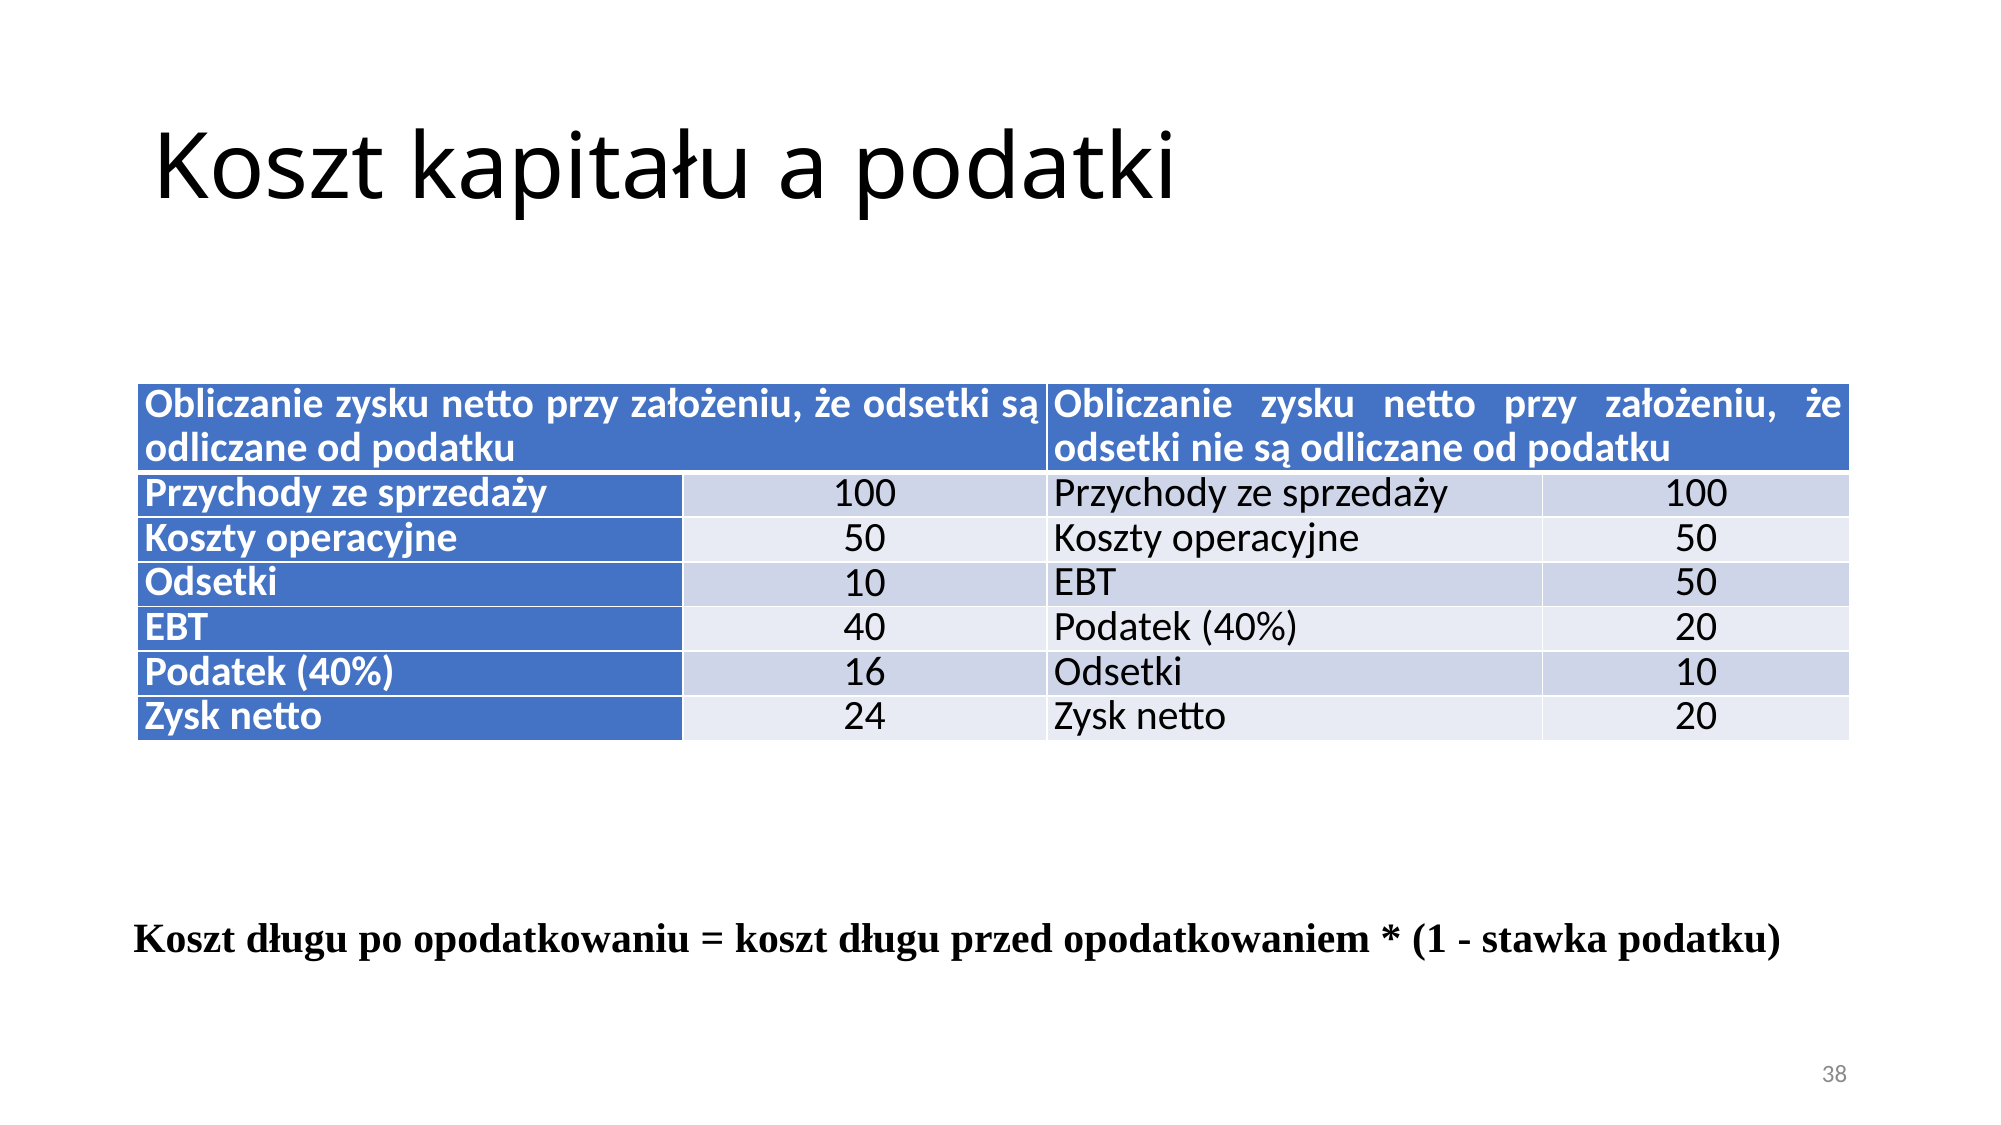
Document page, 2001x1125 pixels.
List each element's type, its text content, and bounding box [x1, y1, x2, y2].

table_cell 10 [1543, 652, 1849, 695]
table_cell 24 [684, 697, 1046, 740]
table_cell 20 [1543, 607, 1849, 650]
table_cell 40 [684, 607, 1046, 650]
table_cell 50 [1543, 563, 1849, 606]
table_cell EBT [1048, 563, 1542, 606]
table_cell Przychody ze sprzedaży [138, 475, 682, 516]
table_cell 20 [1543, 697, 1849, 740]
title Koszt kapitału a podatki [137, 59, 1863, 278]
table_cell 16 [684, 652, 1046, 695]
table_header Obliczanie zysku netto przy założeniu, że odsetki są odliczane od podatku [138, 384, 1046, 470]
table_cell Koszty operacyjne [138, 518, 682, 561]
table_cell 10 [684, 563, 1046, 606]
table_cell 100 [1543, 475, 1849, 516]
table_cell EBT [138, 607, 682, 650]
table_cell 50 [684, 518, 1046, 561]
slide_number 38 [1412, 1042, 1863, 1103]
table_cell Podatek (40%) [138, 652, 682, 695]
table_cell Zysk netto [138, 697, 682, 740]
table_cell Odsetki [1048, 652, 1542, 695]
table_cell Podatek (40%) [1048, 607, 1542, 650]
table_cell Koszty operacyjne [1048, 518, 1542, 561]
table_cell Zysk netto [1048, 697, 1542, 740]
table_cell Przychody ze sprzedaży [1048, 475, 1542, 516]
table_header Obliczanie zysku netto przy założeniu, że odsetki nie są odliczane od podatku [1048, 384, 1849, 470]
table_cell Odsetki [138, 563, 682, 606]
text_box Koszt długu po opodatkowaniu = koszt długu przed opodatkowaniem * (1 - stawka podatku) [95, 900, 1821, 969]
table_cell 50 [1543, 518, 1849, 561]
table_cell 100 [684, 475, 1046, 516]
